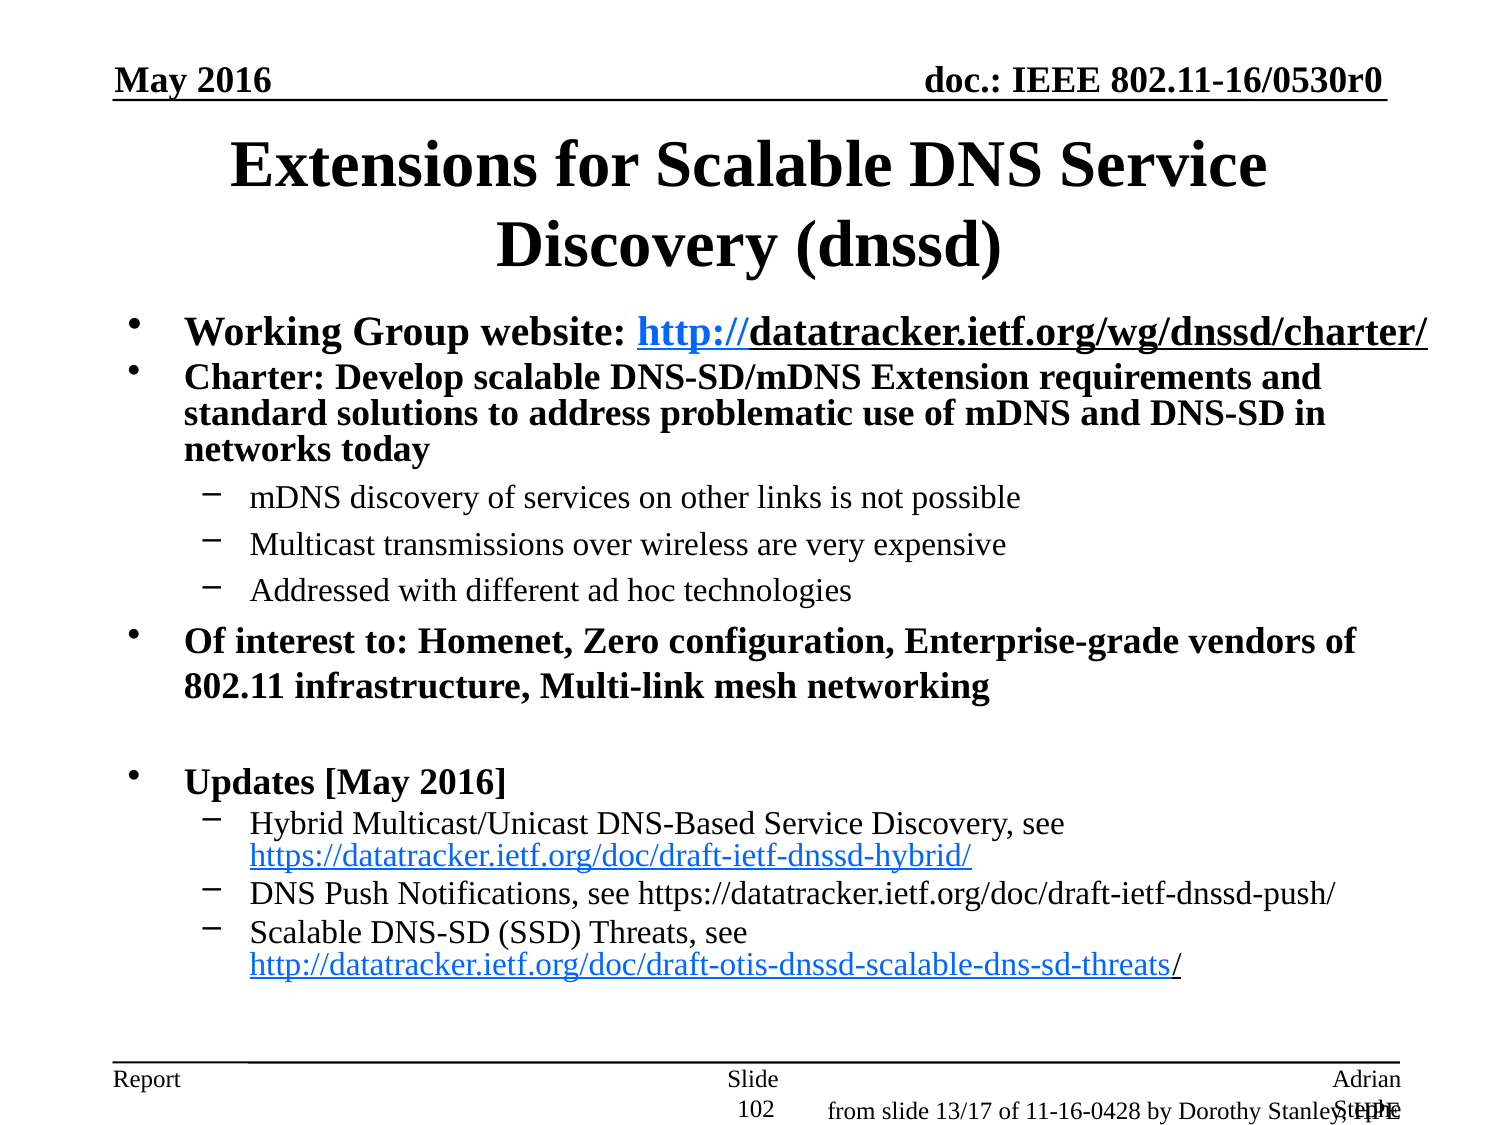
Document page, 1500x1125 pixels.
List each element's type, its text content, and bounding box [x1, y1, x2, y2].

title Extensions for Scalable DNS Service Discovery (dnssd) [112, 112, 1388, 275]
list Working Group website: http://datatracker.ietf.org/wg/dnssd/charter/ Charter: Develop scalable DNS-SD/mDNS Extension requirements and standard solutions to address problematic use of mDNS and DNS-SD in networks today mDNS discovery of services on other links is not possible Multicast transmissions over wireless are very expensive Addressed with different ad hoc technologies Of interest to: Homenet, Zero configuration, Enterprise-grade vendors of 802.11 infrastructure, Multi-link mesh networking Updates [May 2016] Hybrid Multicast/Unicast DNS-Based Service Discovery, see https://datatracker.ietf.org/doc/draft-ietf-dnssd-hybrid/ DNS Push Notifications, see https://datatracker.ietf.org/doc/draft-ietf-dnssd-push/ Scalable DNS-SD (SSD) Threats, see http://datatracker.ietf.org/doc/draft-otis-dnssd-scalable-dns-sd-threats/ [112, 275, 1463, 1025]
slide_number Slide 102 [711, 1061, 801, 1087]
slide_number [114, 54, 374, 101]
footer Adrian Stephens, Intel Corporation [1324, 1061, 1402, 1087]
text_box from slide 13/17 of 11-16-0428 by Dorothy Stanley, HPE [343, 1087, 1417, 1125]
